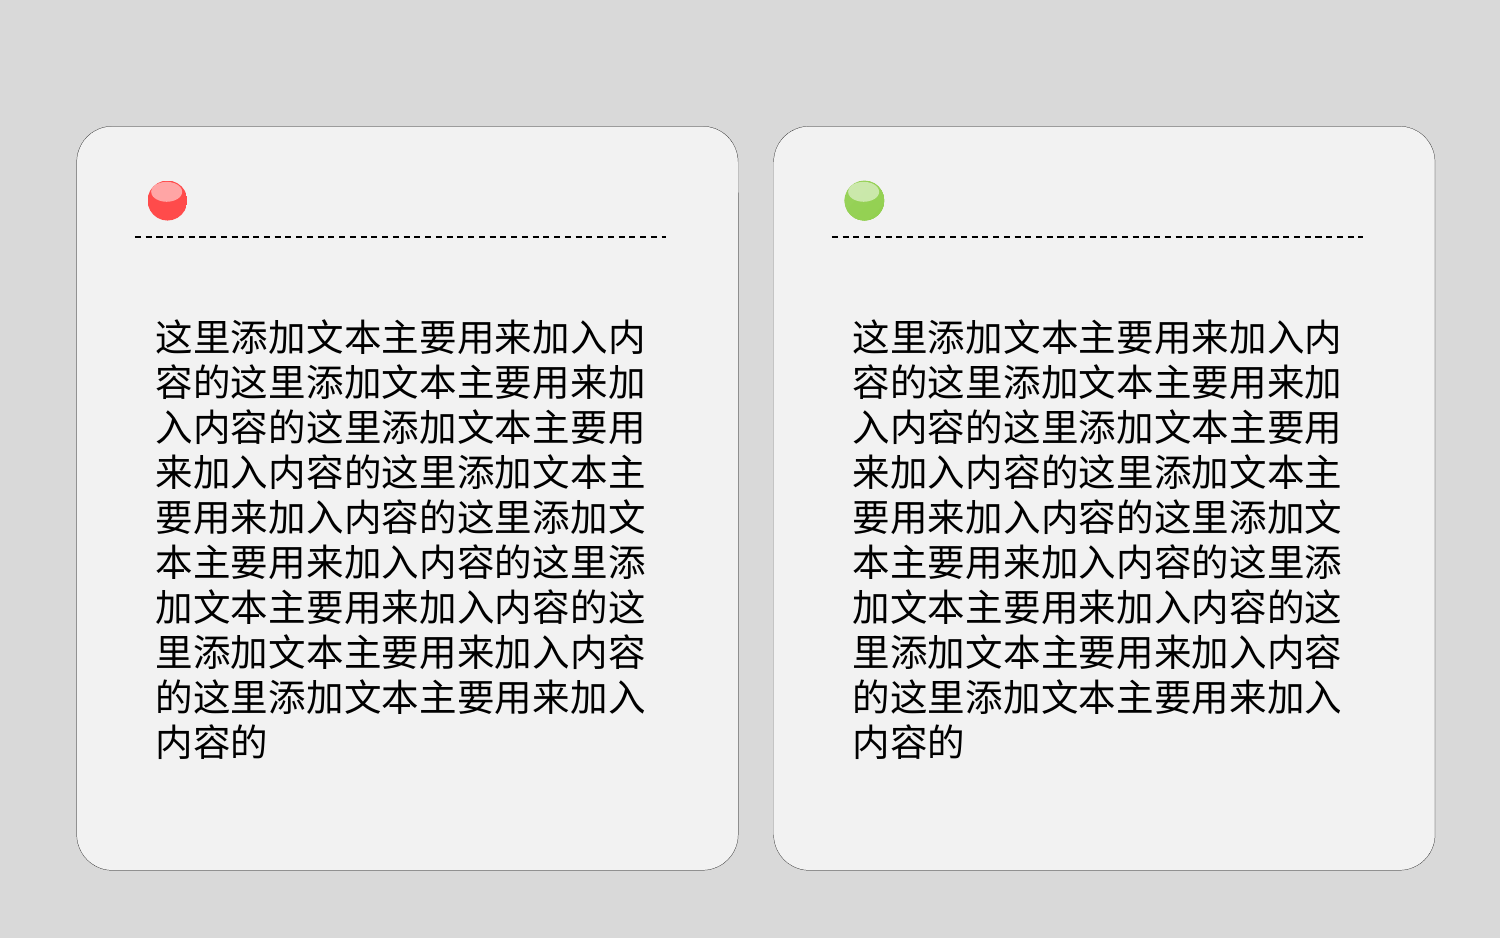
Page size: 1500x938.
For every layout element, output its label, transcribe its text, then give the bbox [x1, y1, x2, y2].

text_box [147, 180, 188, 221]
text_box [74, 124, 741, 873]
text_box 这里添加文本主要用来加入内容的这里添加文本主要用来加入内容的这里添加文本主要用来加入内容的这里添加文本主要用来加入内容的这里添加文本主要用来加入内容的这里添加文本主要用来加入内容的这里添加文本主要用来加入内容的这里添加文本主要用来加入内容的 [837, 306, 1358, 771]
text_box 这里添加文本主要用来加入内容的这里添加文本主要用来加入内容的这里添加文本主要用来加入内容的这里添加文本主要用来加入内容的这里添加文本主要用来加入内容的这里添加文本主要用来加入内容的这里添加文本主要用来加入内容的这里添加文本主要用来加入内容的 [140, 306, 661, 771]
text_box [771, 124, 1438, 873]
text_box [844, 180, 885, 221]
